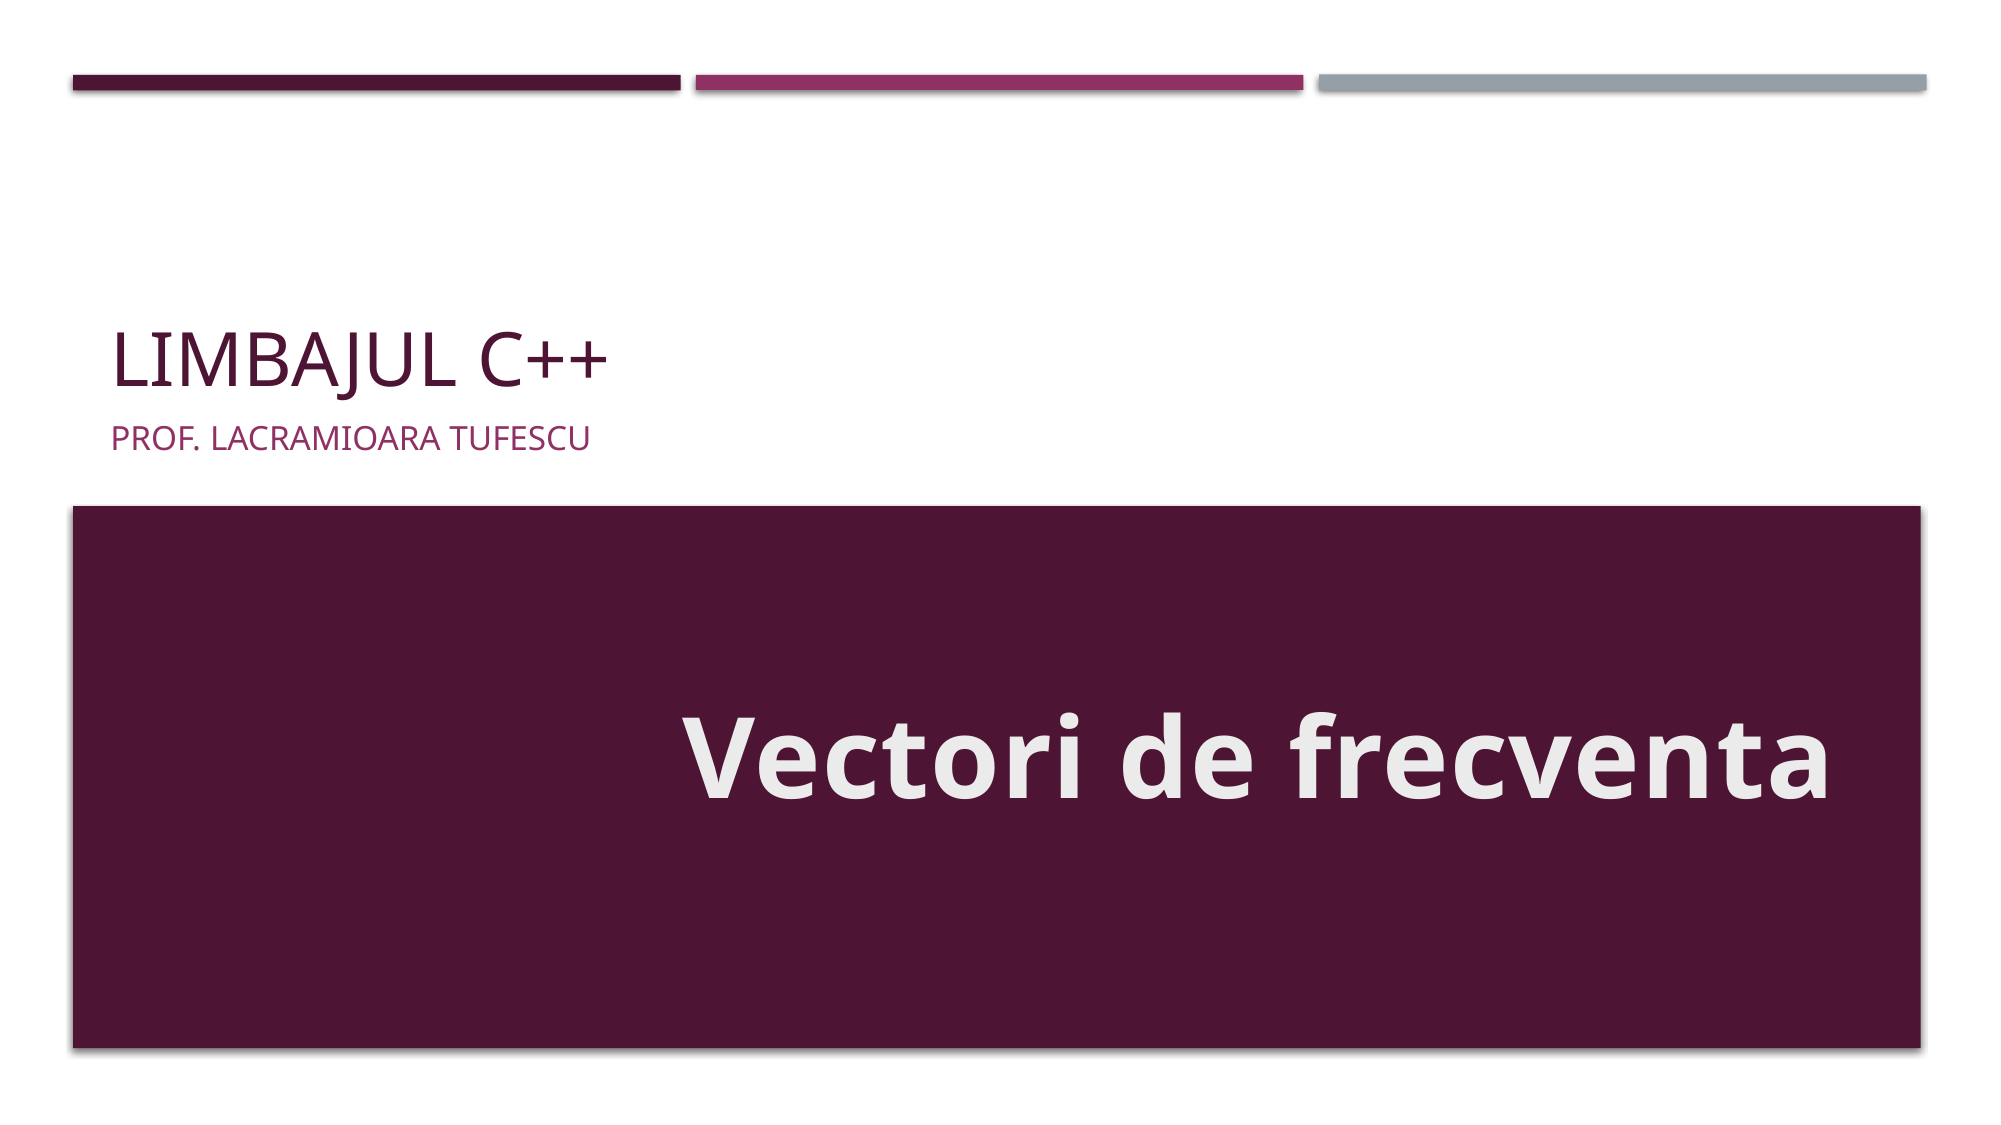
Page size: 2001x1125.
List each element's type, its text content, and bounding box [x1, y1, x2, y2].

subtitle PROF. Lacramioara tufescu [95, 409, 1899, 507]
title limbajul C++ [95, 167, 1899, 409]
text_box Vectori de frecventa [667, 678, 1851, 829]
